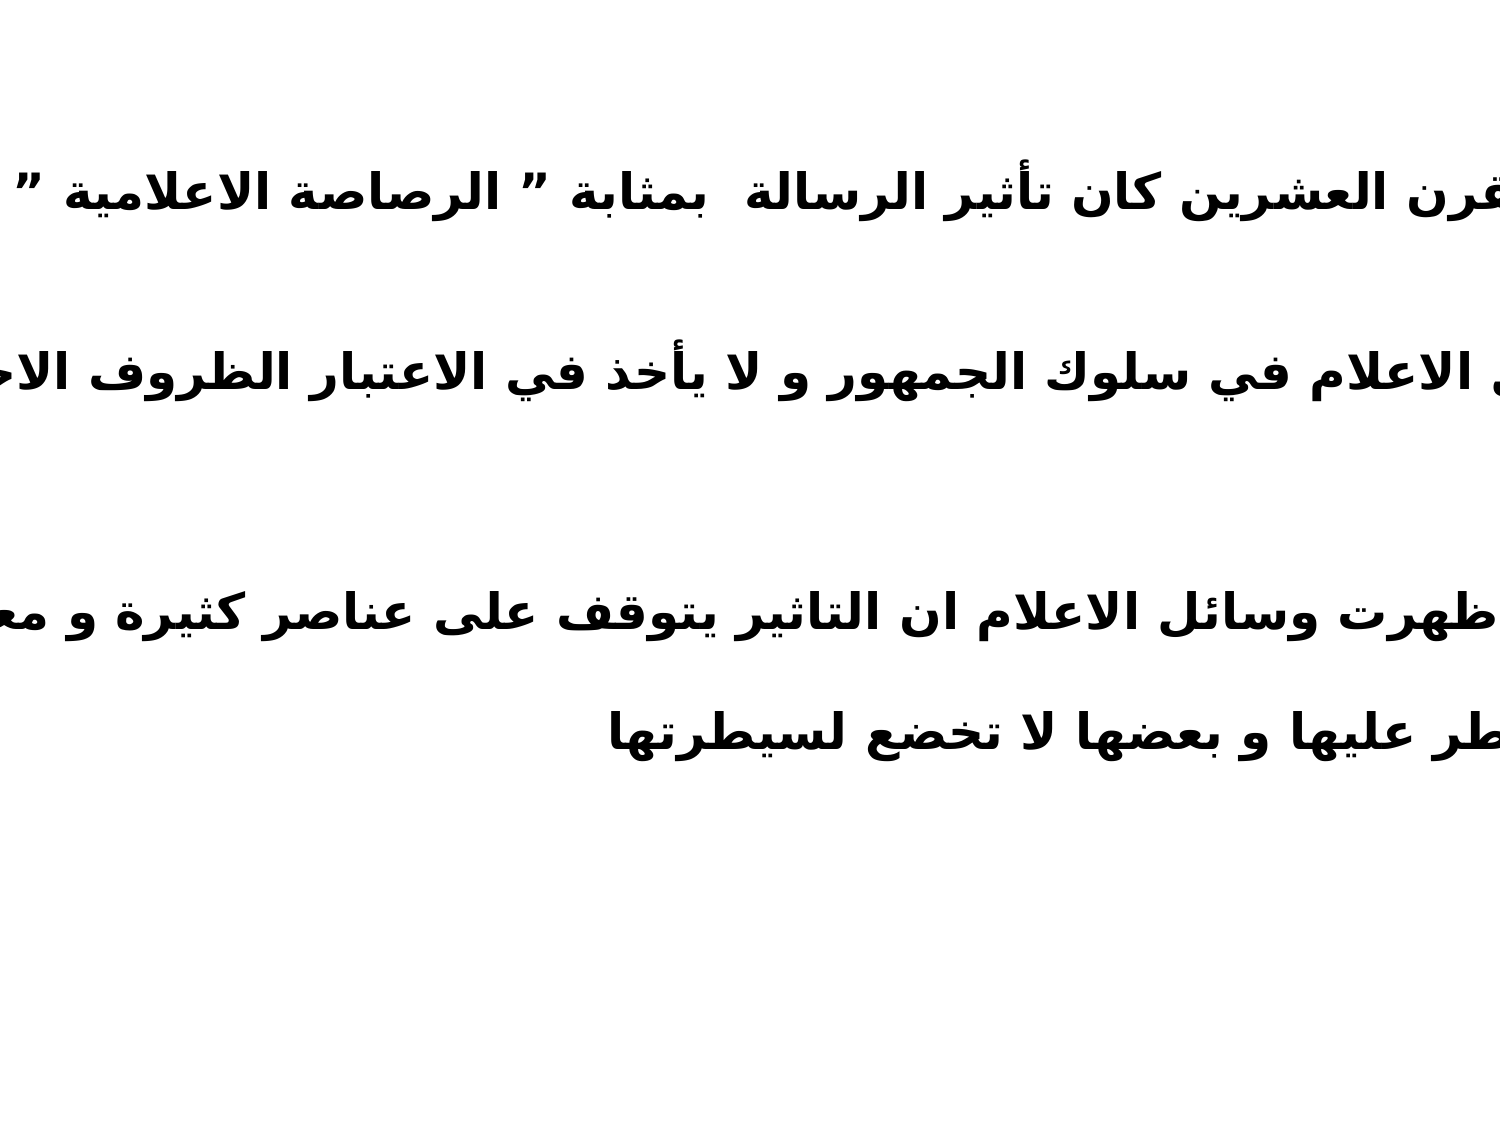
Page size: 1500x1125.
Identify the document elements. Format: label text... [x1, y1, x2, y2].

text_box السنوات الاولى من القرن العشرين كان تأثير الرسالة بمثابة ” الرصاصة الاعلامية ” التأثير المباشر لوسائل الاعلام في سلوك الجمهور و لا يأخذ في الاعتبار الظروف الاخرى الخارجة عن الاتصال في أوائل الاربعينيات أظهرت وسائل الاعلام ان التاثير يتوقف على عناصر كثيرة و معقدة بعضها تستطيع وسائل الاعلام ان تسيطر عليها و بعضها لا تخضع لسيطرتها [0, 152, 1500, 768]
